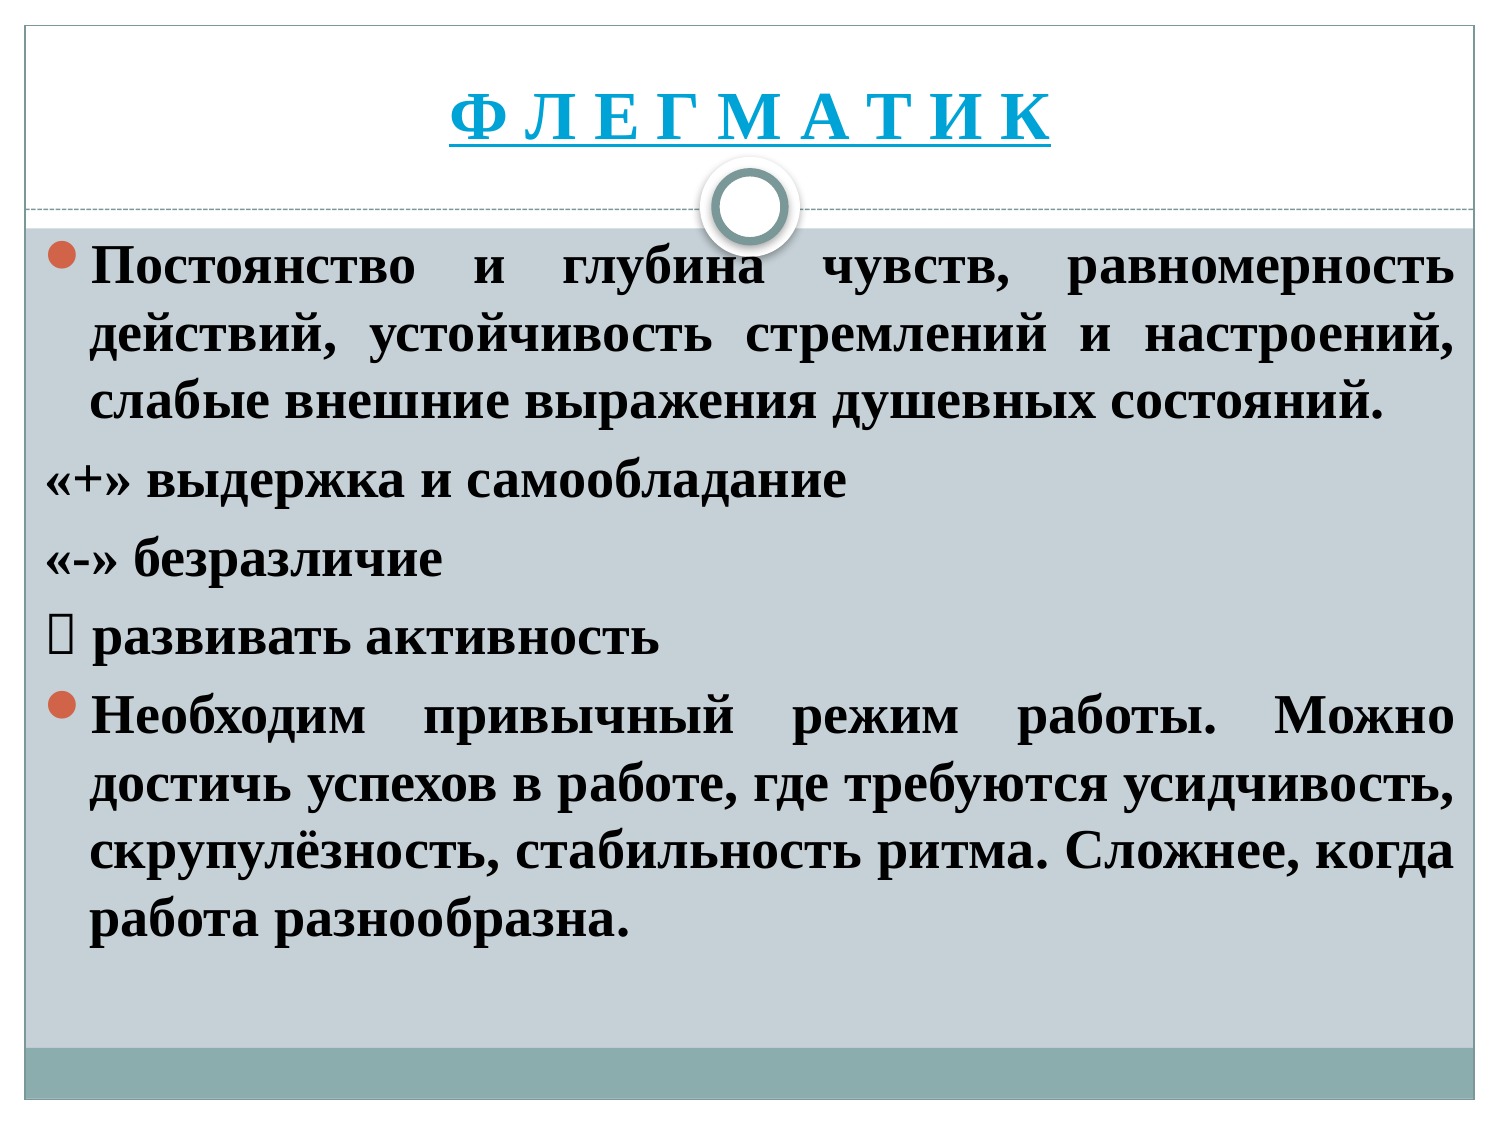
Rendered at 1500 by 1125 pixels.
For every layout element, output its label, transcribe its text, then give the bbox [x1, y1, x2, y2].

title Ф Л Е Г М А Т И К [29, 30, 1471, 161]
list Постоянство и глубина чувств, равномерность действий, устойчивость стремлений и настроений, слабые внешние выражения душевных состояний. «+» выдержка и самообладание «-» безразличие  развивать активность Необходим привычный режим работы. Можно достичь успехов в работе, где требуются усидчивость, скрупулёзность, стабильность ритма. Сложнее, когда работа разнообразна. [29, 219, 1471, 1094]
